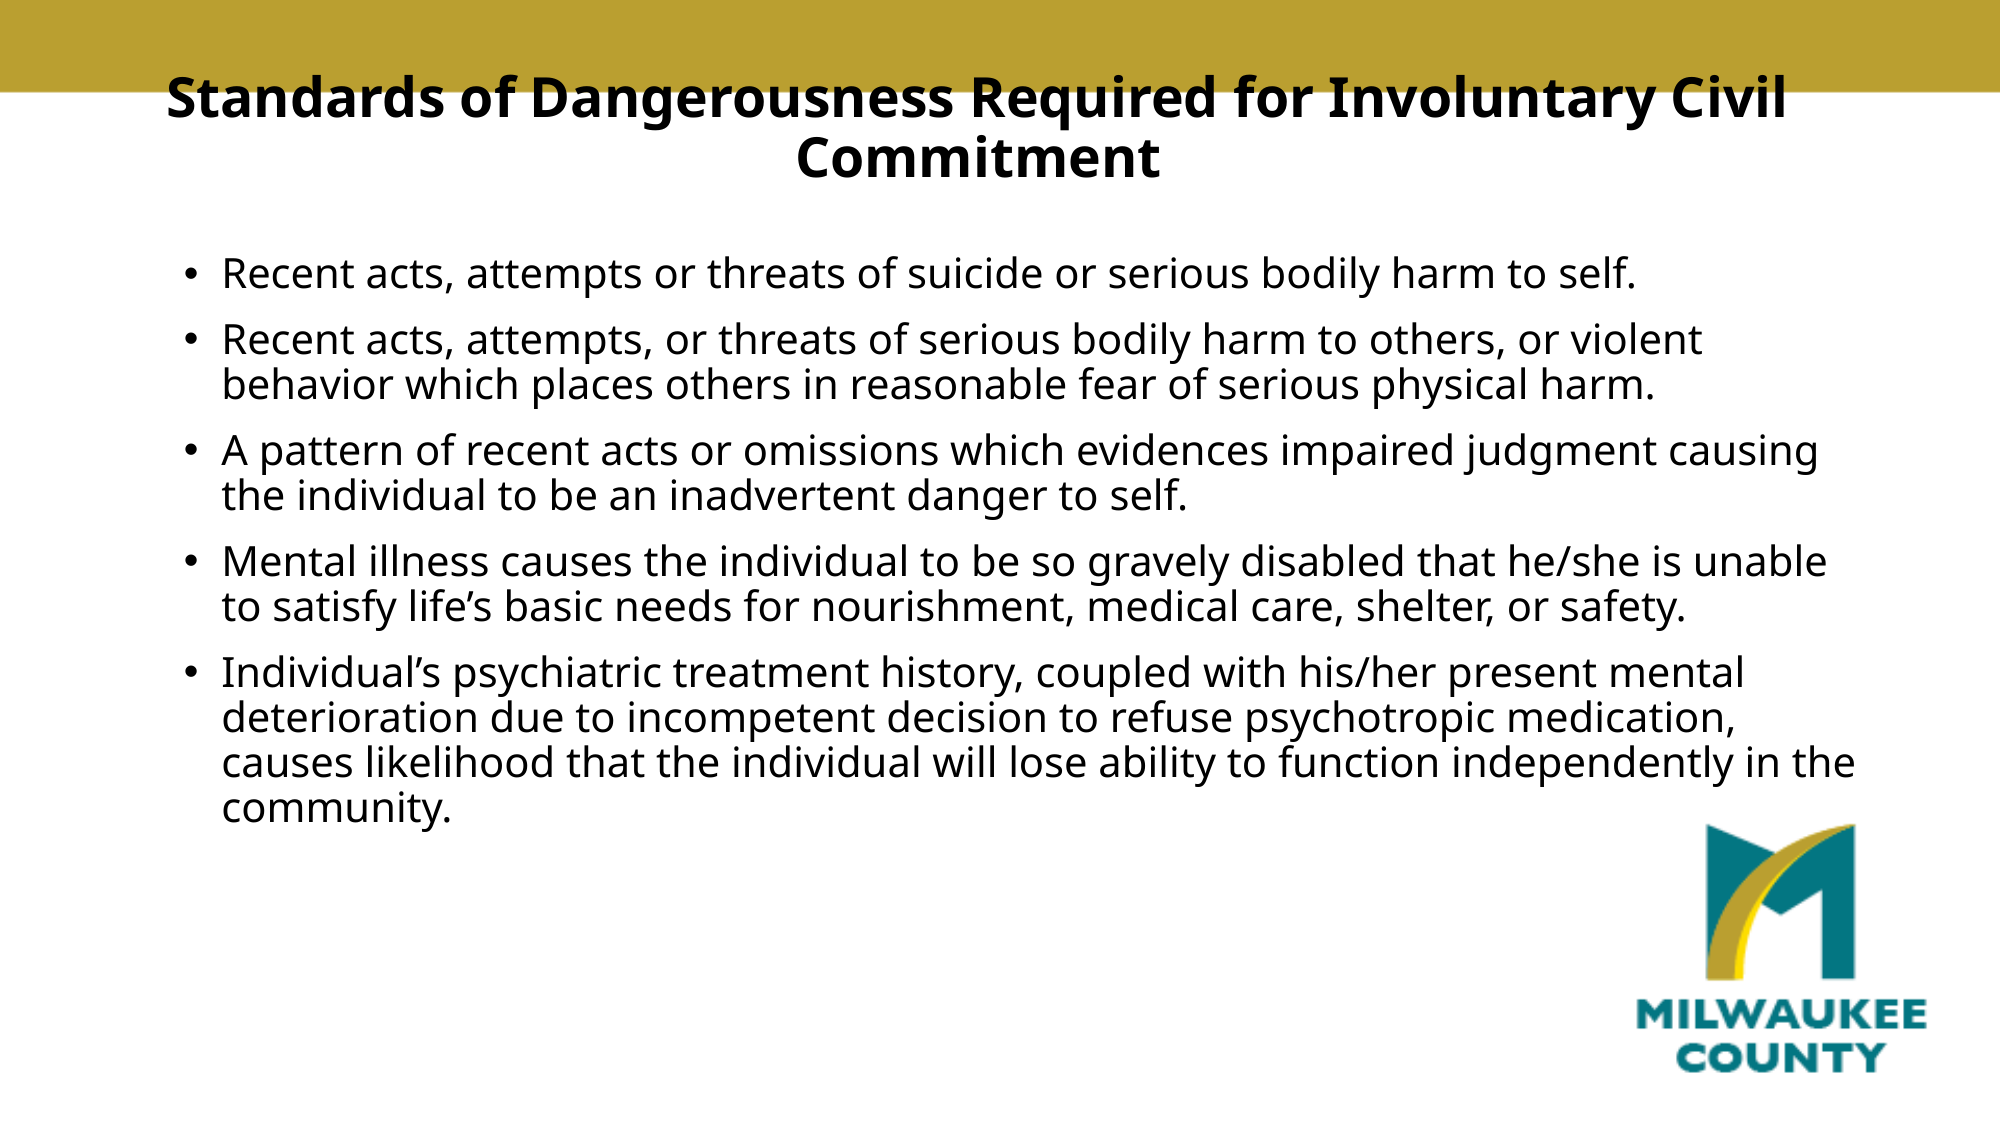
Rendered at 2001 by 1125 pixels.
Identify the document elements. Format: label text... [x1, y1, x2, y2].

title Standards of Dangerousness Required for Involuntary Civil Commitment [137, 61, 1820, 280]
list Recent acts, attempts or threats of suicide or serious bodily harm to self. Recent acts, attempts, or threats of serious bodily harm to others, or violent behavior which places others in reasonable fear of serious physical harm. A pattern of recent acts or omissions which evidences impaired judgment causing the individual to be an inadvertent danger to self. Mental illness causes the individual to be so gravely disabled that he/she is unable to satisfy life’s basic needs for nourishment, medical care, shelter, or safety. Individual’s psychiatric treatment history, coupled with his/her present mental deterioration due to incompetent decision to refuse psychotropic medication, causes likelihood that the individual will lose ability to function independently in the community. [175, 244, 1868, 980]
picture [0, 0, 2000, 1125]
